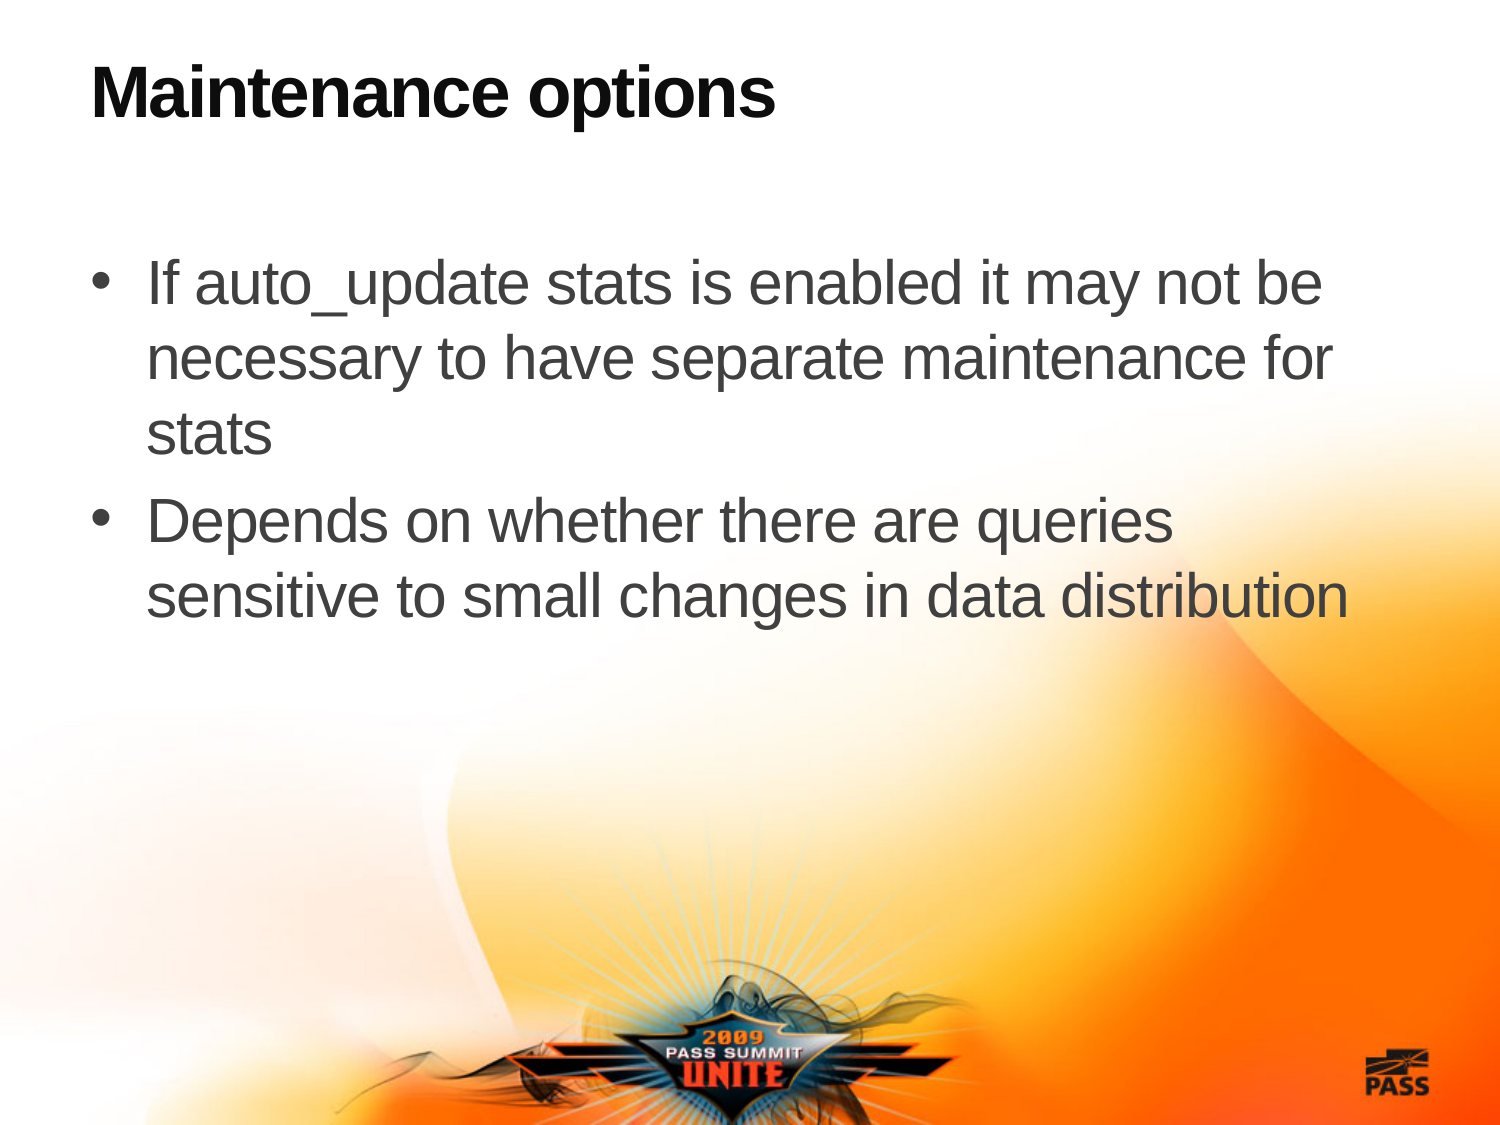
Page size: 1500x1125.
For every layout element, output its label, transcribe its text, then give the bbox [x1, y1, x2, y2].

list If auto_update stats is enabled it may not be necessary to have separate maintenance for stats Depends on whether there are queries sensitive to small changes in data distribution [75, 234, 1425, 988]
picture [0, 0, 1500, 1125]
footer [74, 1042, 488, 1103]
title Maintenance options [75, 49, 1425, 223]
